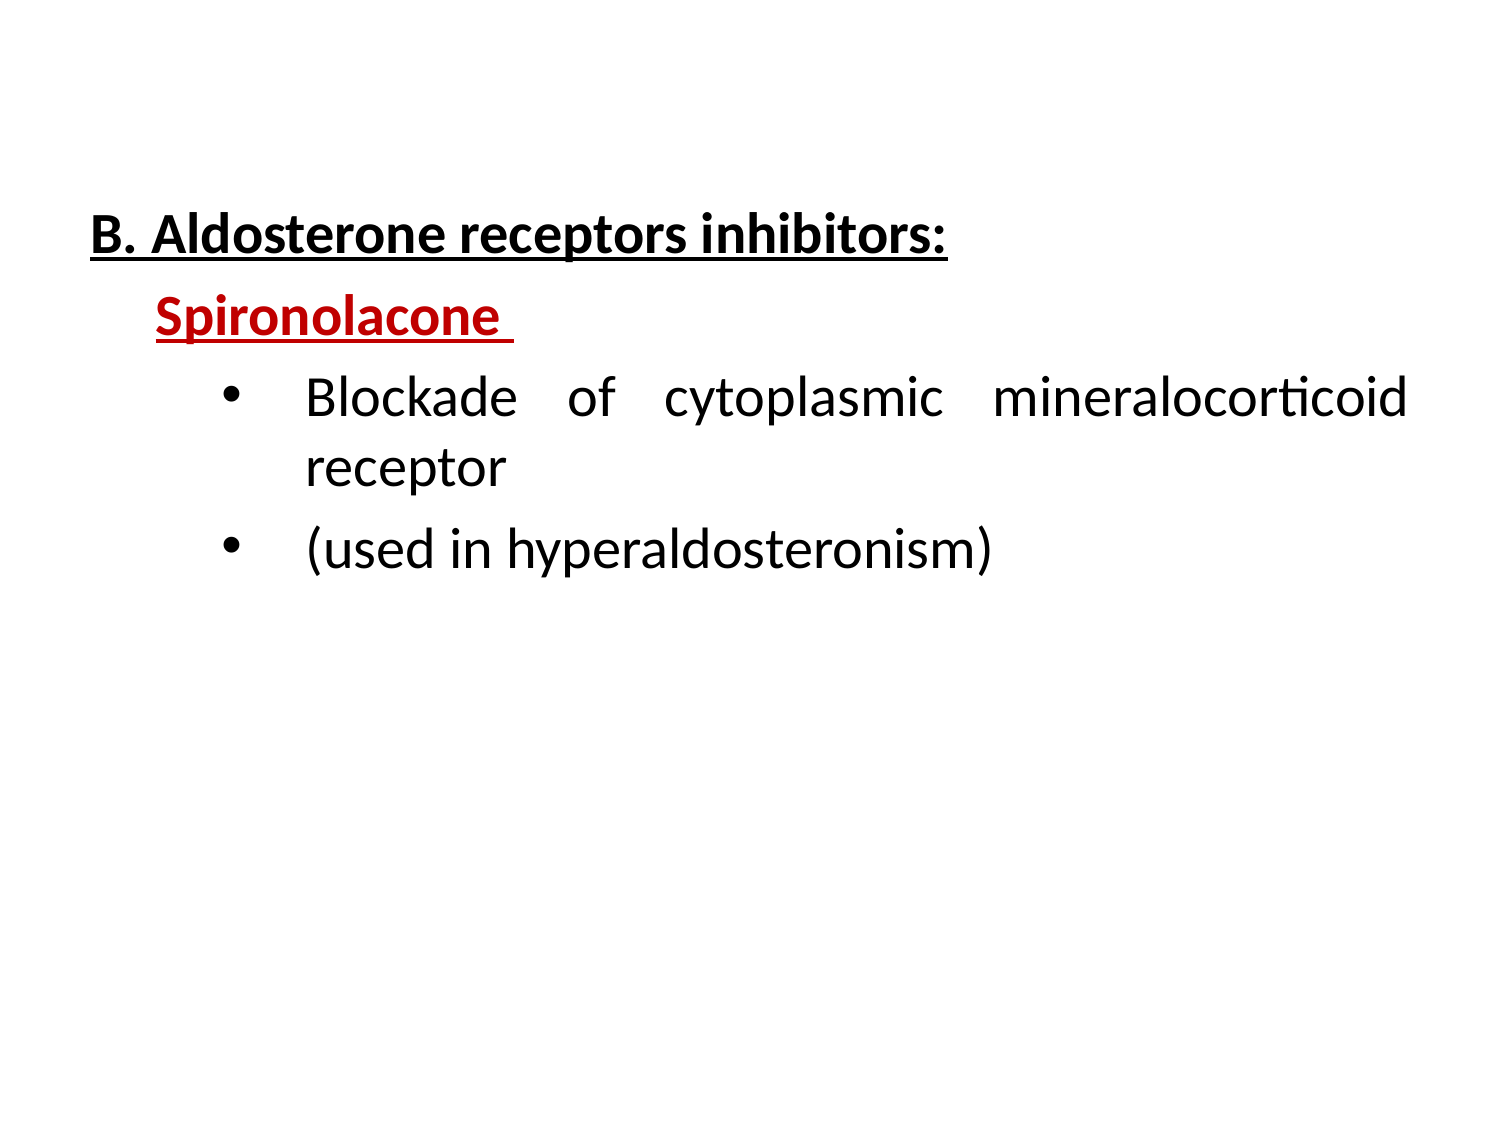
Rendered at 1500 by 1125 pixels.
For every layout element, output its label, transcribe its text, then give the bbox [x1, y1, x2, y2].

list B. Aldosterone receptors inhibitors: Spironolacone Blockade of cytoplasmic mineralocorticoid receptor (used in hyperaldosteronism) [75, 187, 1425, 1088]
